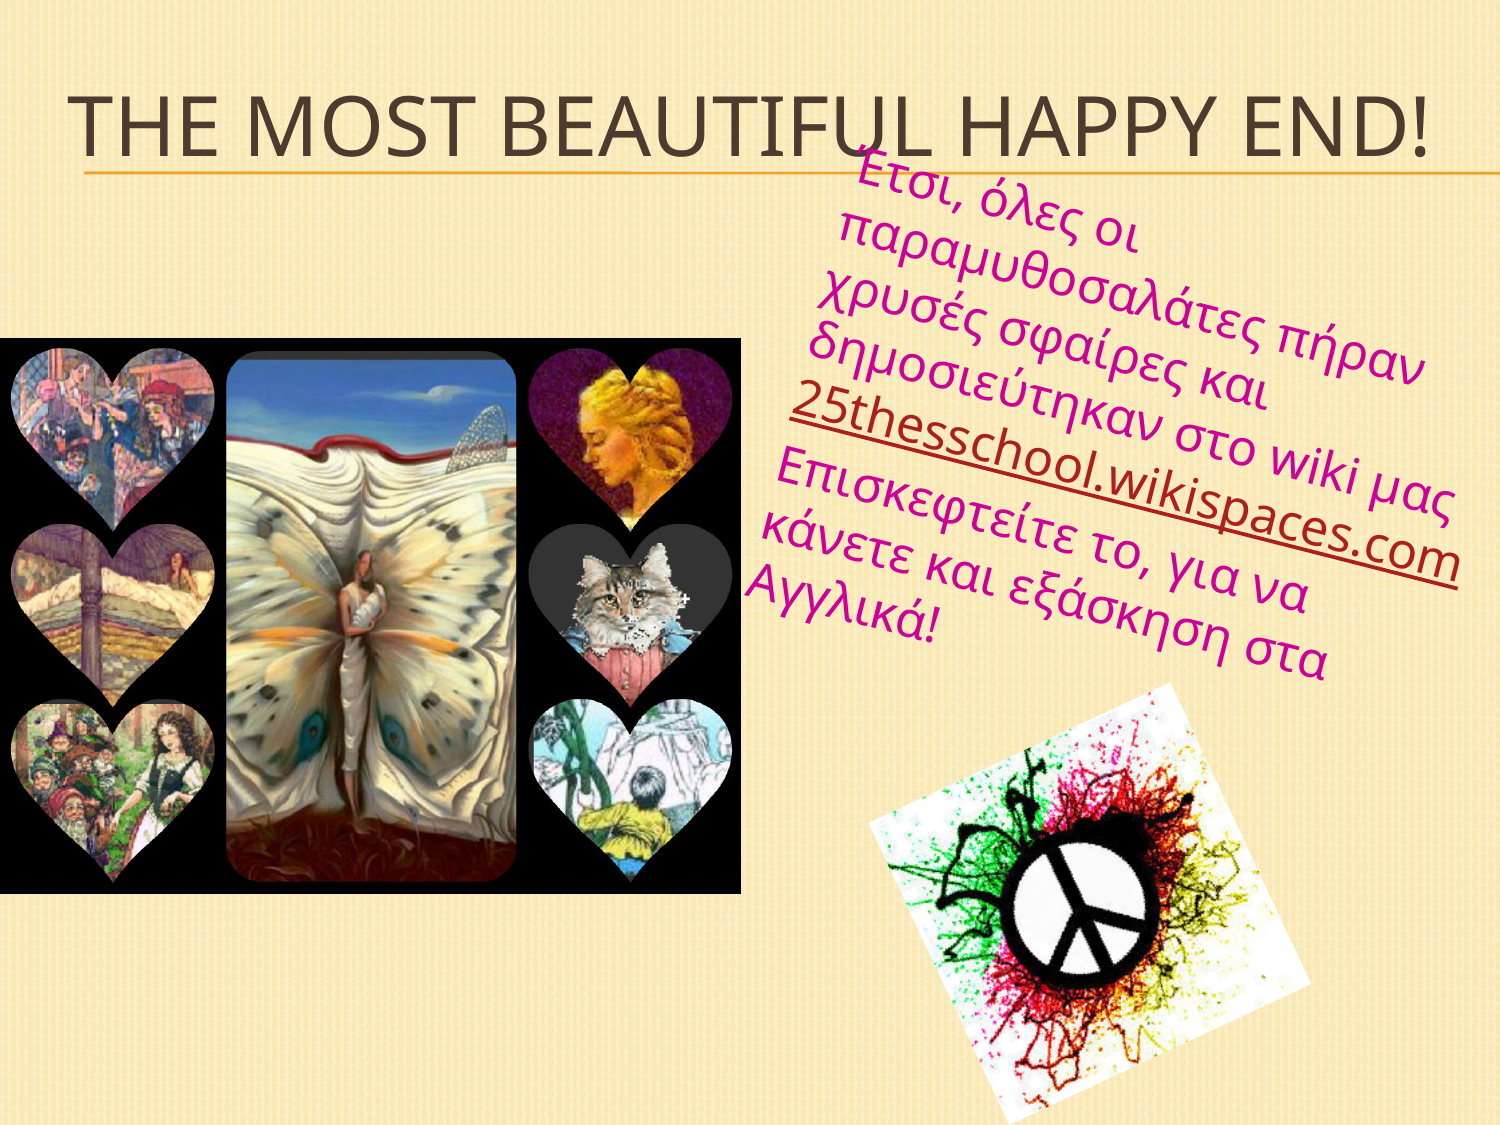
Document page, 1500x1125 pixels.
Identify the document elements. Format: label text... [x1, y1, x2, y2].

picture [0, 337, 741, 894]
title The most beautiful happy end! [53, 54, 1479, 193]
picture [868, 798, 920, 934]
text_box Έτσι, όλες οι παραμυθοσαλάτες πήραν χρυσές σφαίρες και δημοσιεύτηκαν στο wiki μας 25thesschool.wikispaces.comΕπισκεφτείτε το, για να κάνετε και εξάσκηση στα Αγγλικά! [750, 121, 1500, 789]
picture [987, 1079, 1108, 1125]
picture [922, 682, 1312, 1071]
